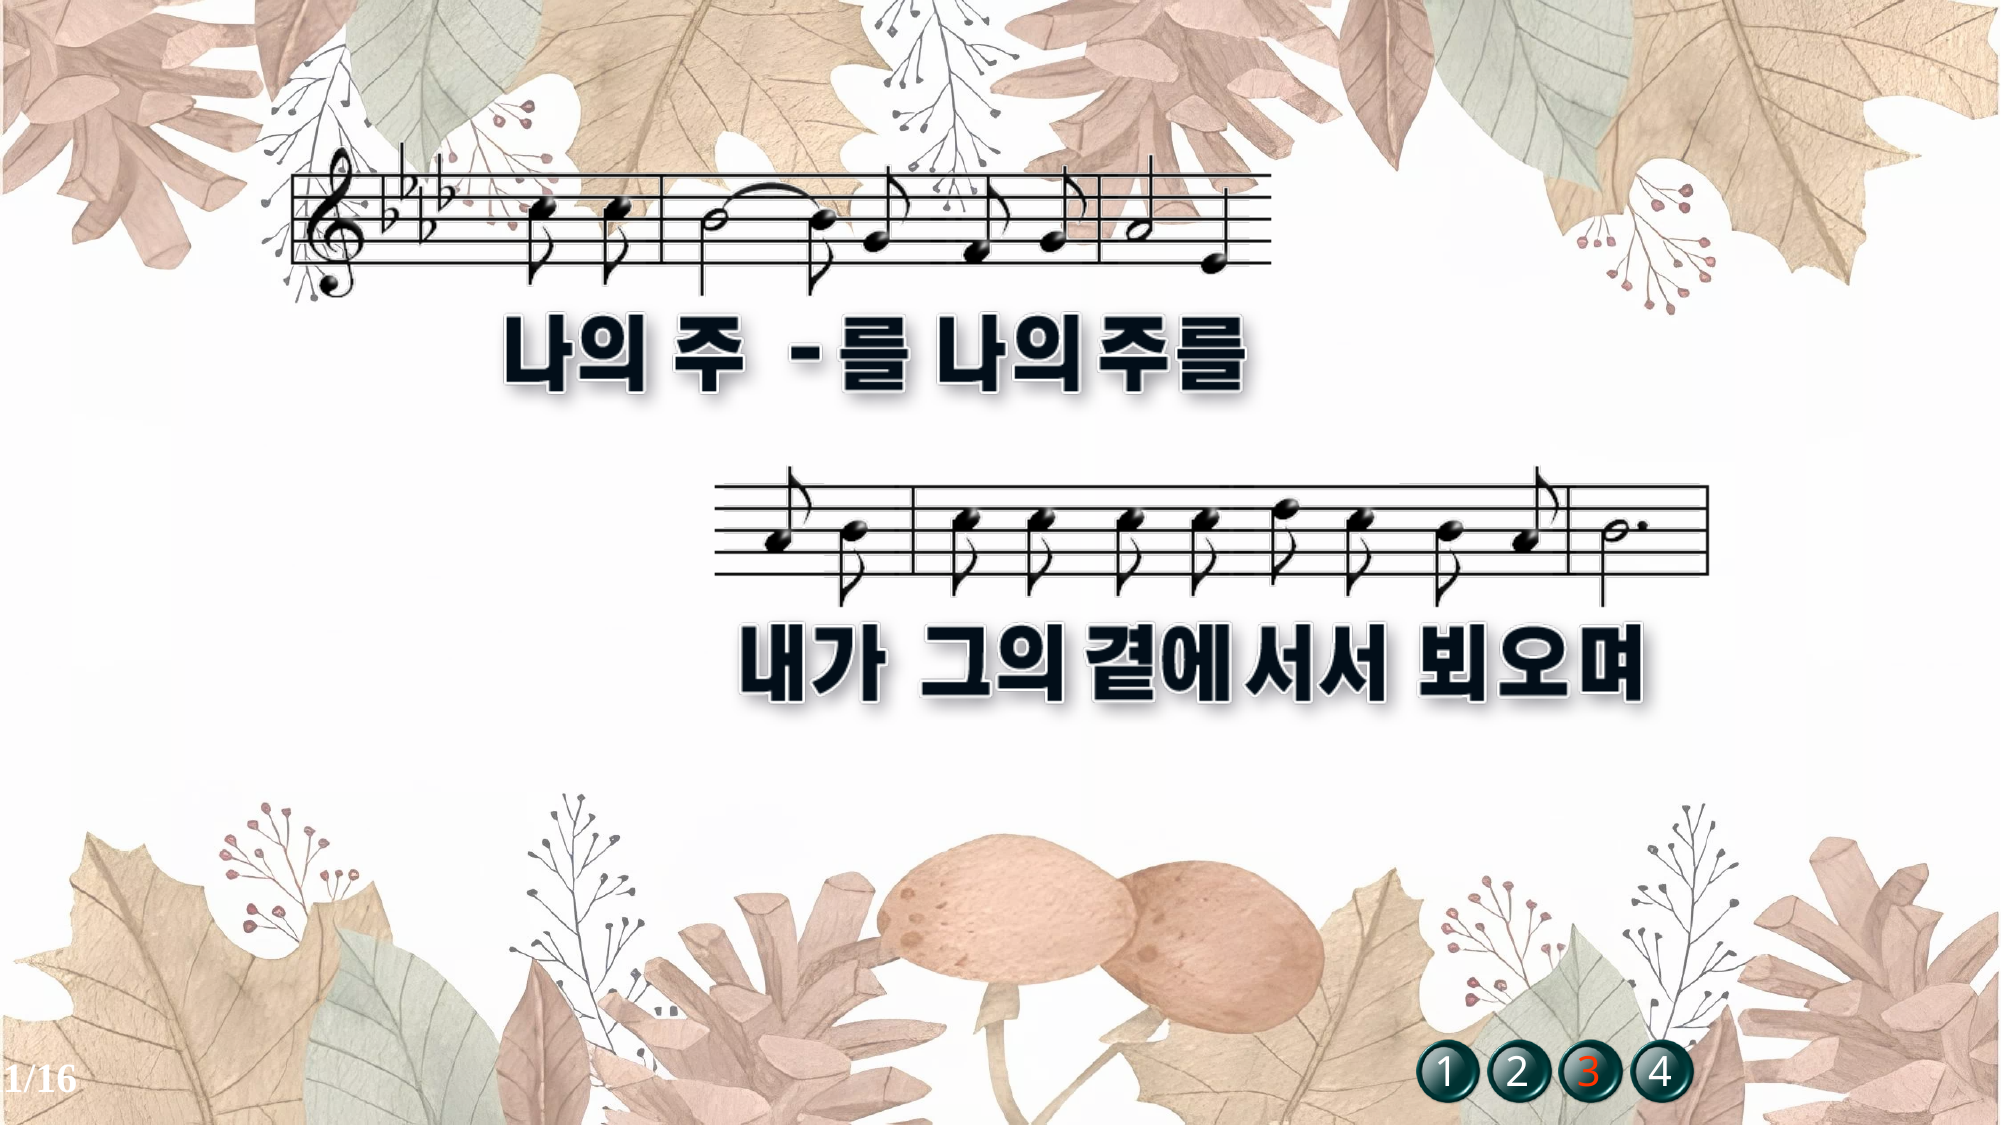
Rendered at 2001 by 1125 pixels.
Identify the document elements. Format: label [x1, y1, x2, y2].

text_box [1413, 1035, 1484, 1106]
text_box [1555, 1035, 1626, 1106]
text_box [1484, 1035, 1555, 1106]
text_box [1627, 1035, 1697, 1106]
picture [0, 0, 2001, 1125]
